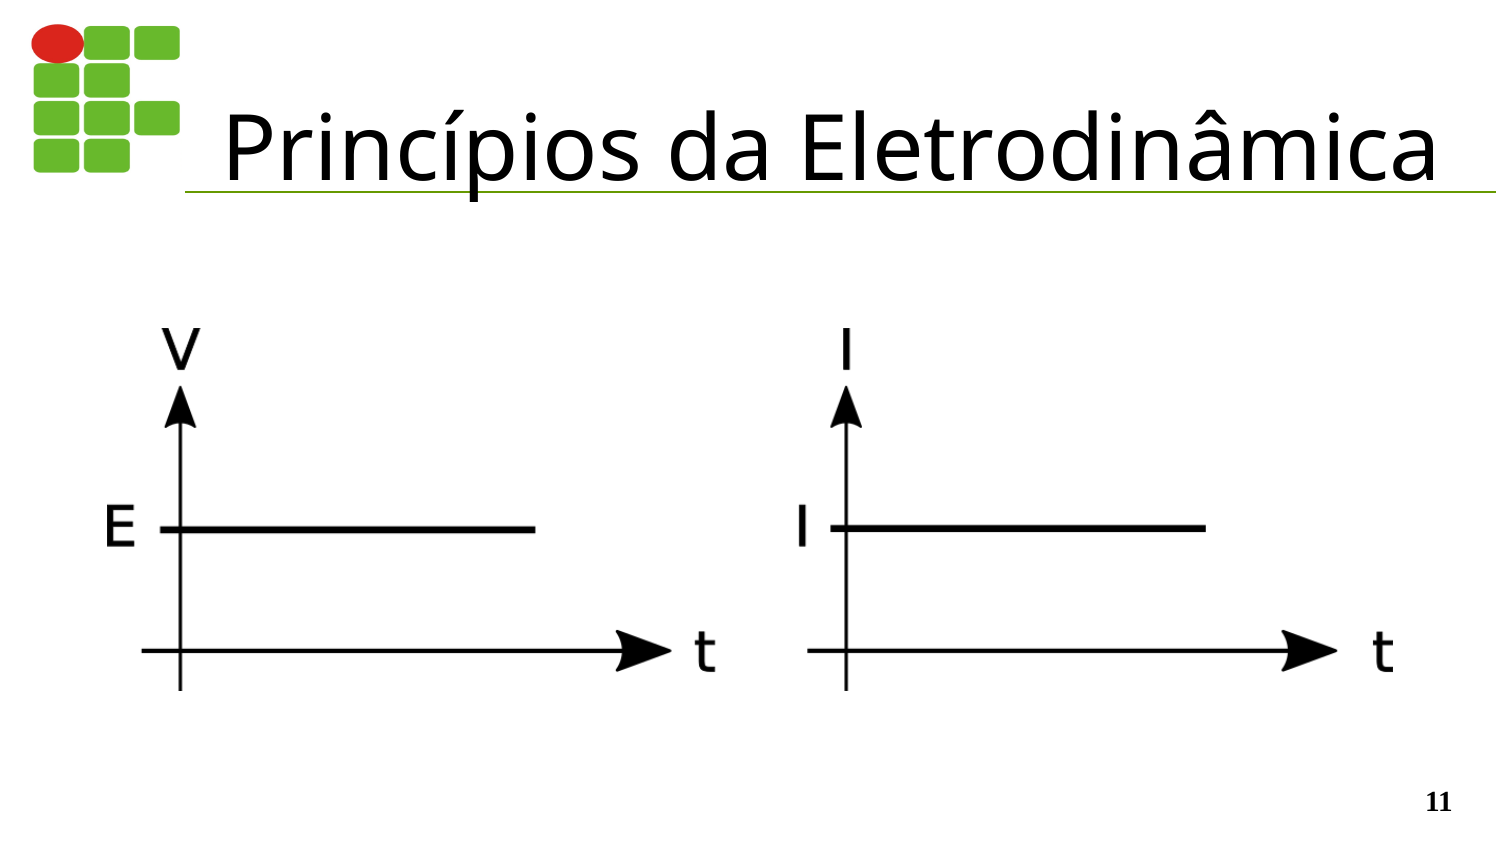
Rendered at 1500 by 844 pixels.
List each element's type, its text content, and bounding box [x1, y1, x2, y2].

picture [29, 23, 182, 174]
picture [107, 327, 1393, 691]
text_box ‹#› [1155, 768, 1468, 825]
title Princípios da Eletrodinâmica [206, 26, 1468, 207]
